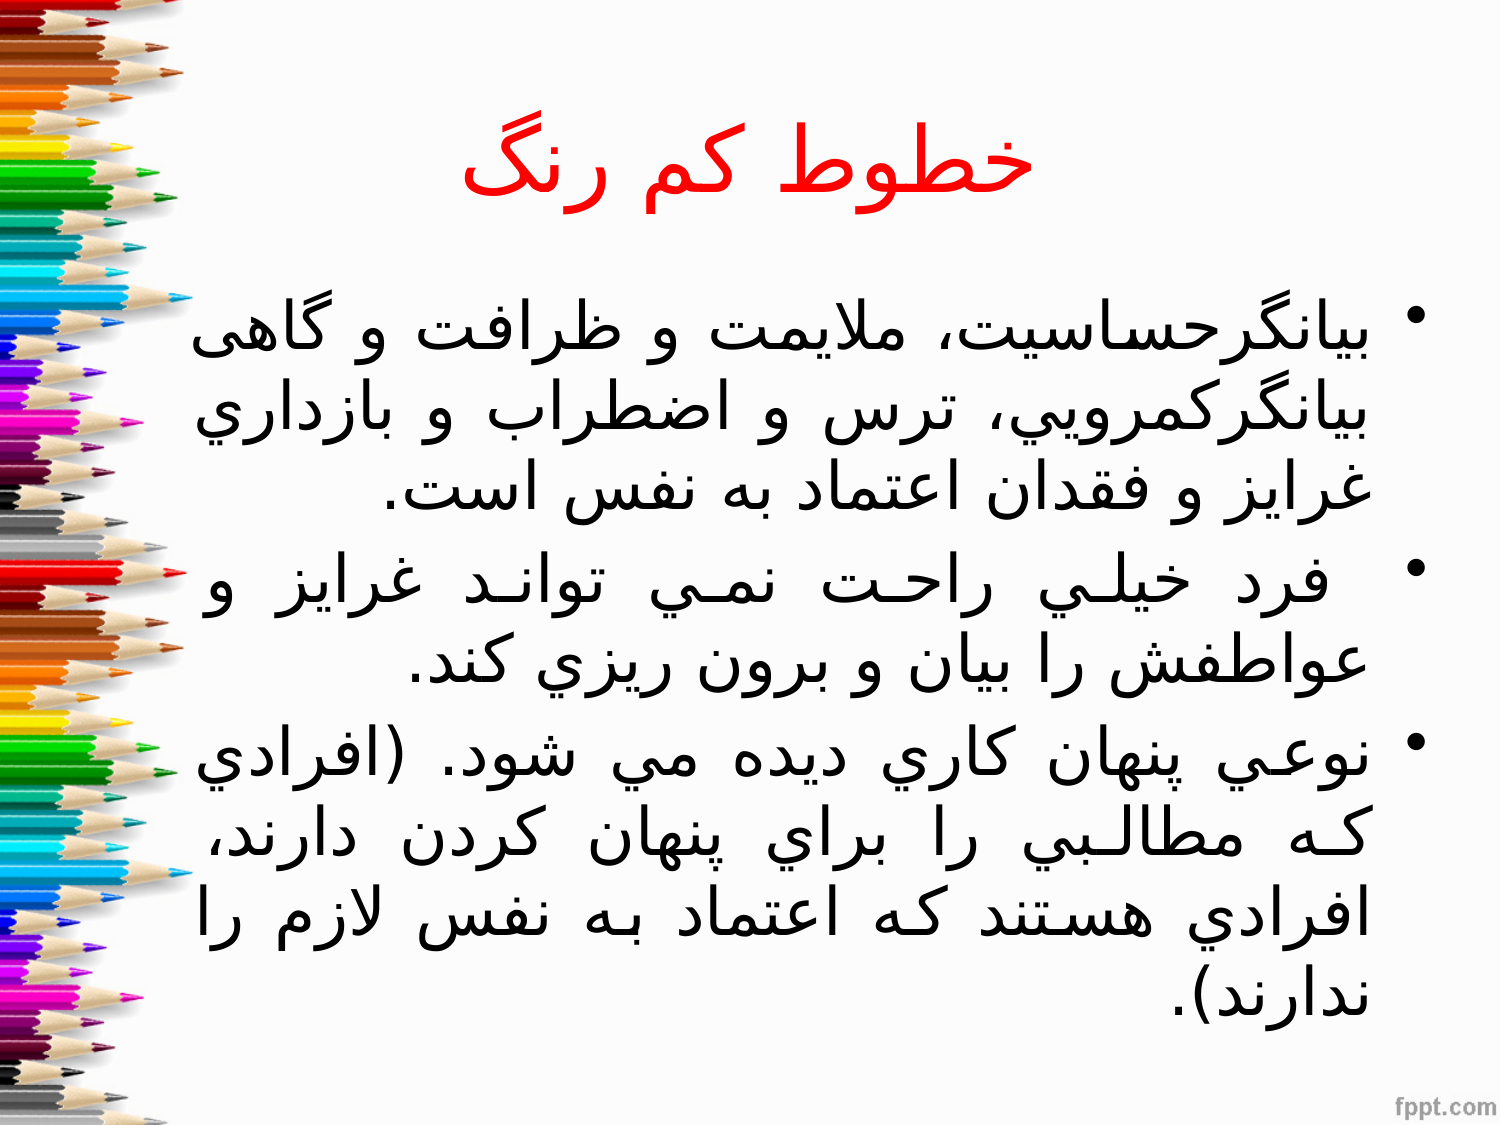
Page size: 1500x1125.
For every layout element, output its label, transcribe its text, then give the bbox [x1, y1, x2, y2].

title خطوط کم رنگ [49, 75, 1450, 238]
list بيانگرحساسیت، ملایمت و ظرافت و گاهی بیانگركمرويي، ترس و اضطراب و بازداري غرایز و فقدان اعتماد به نفس است. فرد خيلي راحت نمي تواند غرایز و عواطفش را بيان و برون ريزي كند. نوعي پنهان كاري ديده مي شود. (افرادي كه مطالبي را براي پنهان كردن دارند، افرادي هستند كه اعتماد به نفس لازم را ندارند). [171, 275, 1445, 1050]
picture [0, 0, 1500, 1125]
